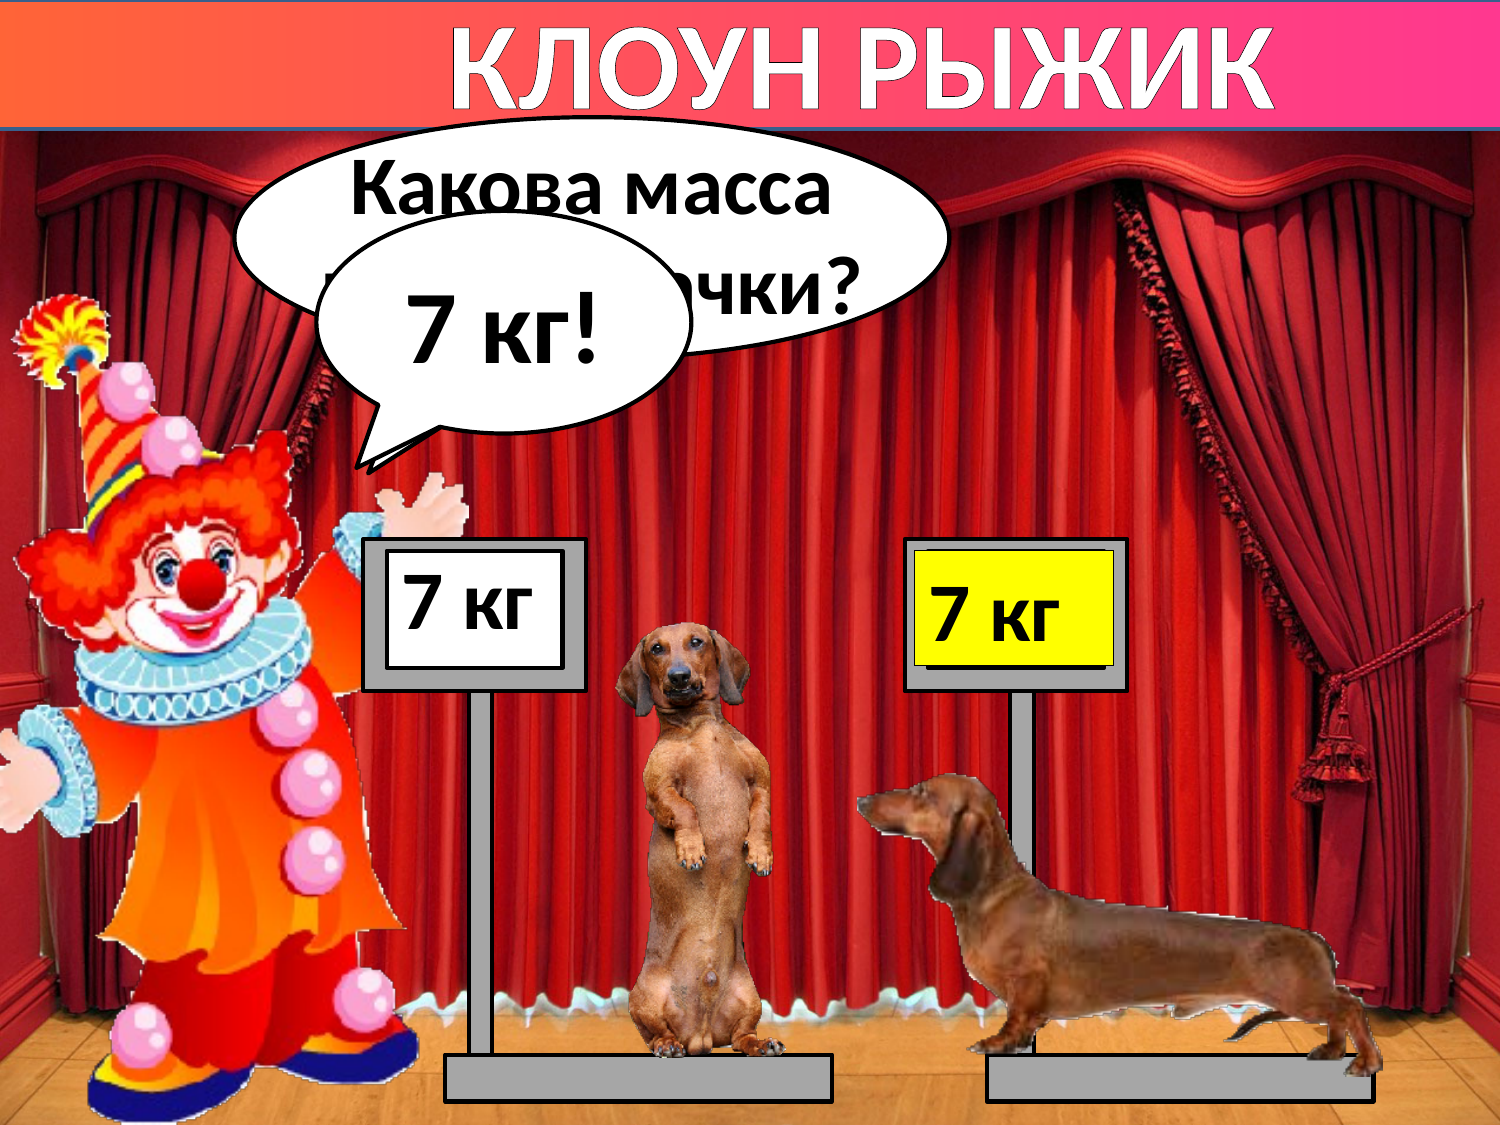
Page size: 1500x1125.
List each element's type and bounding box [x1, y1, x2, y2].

text_box [904, 538, 1374, 771]
text_box [904, 1086, 1374, 1102]
text_box [234, 116, 950, 488]
text_box [362, 538, 833, 1102]
picture [0, 0, 1500, 1125]
